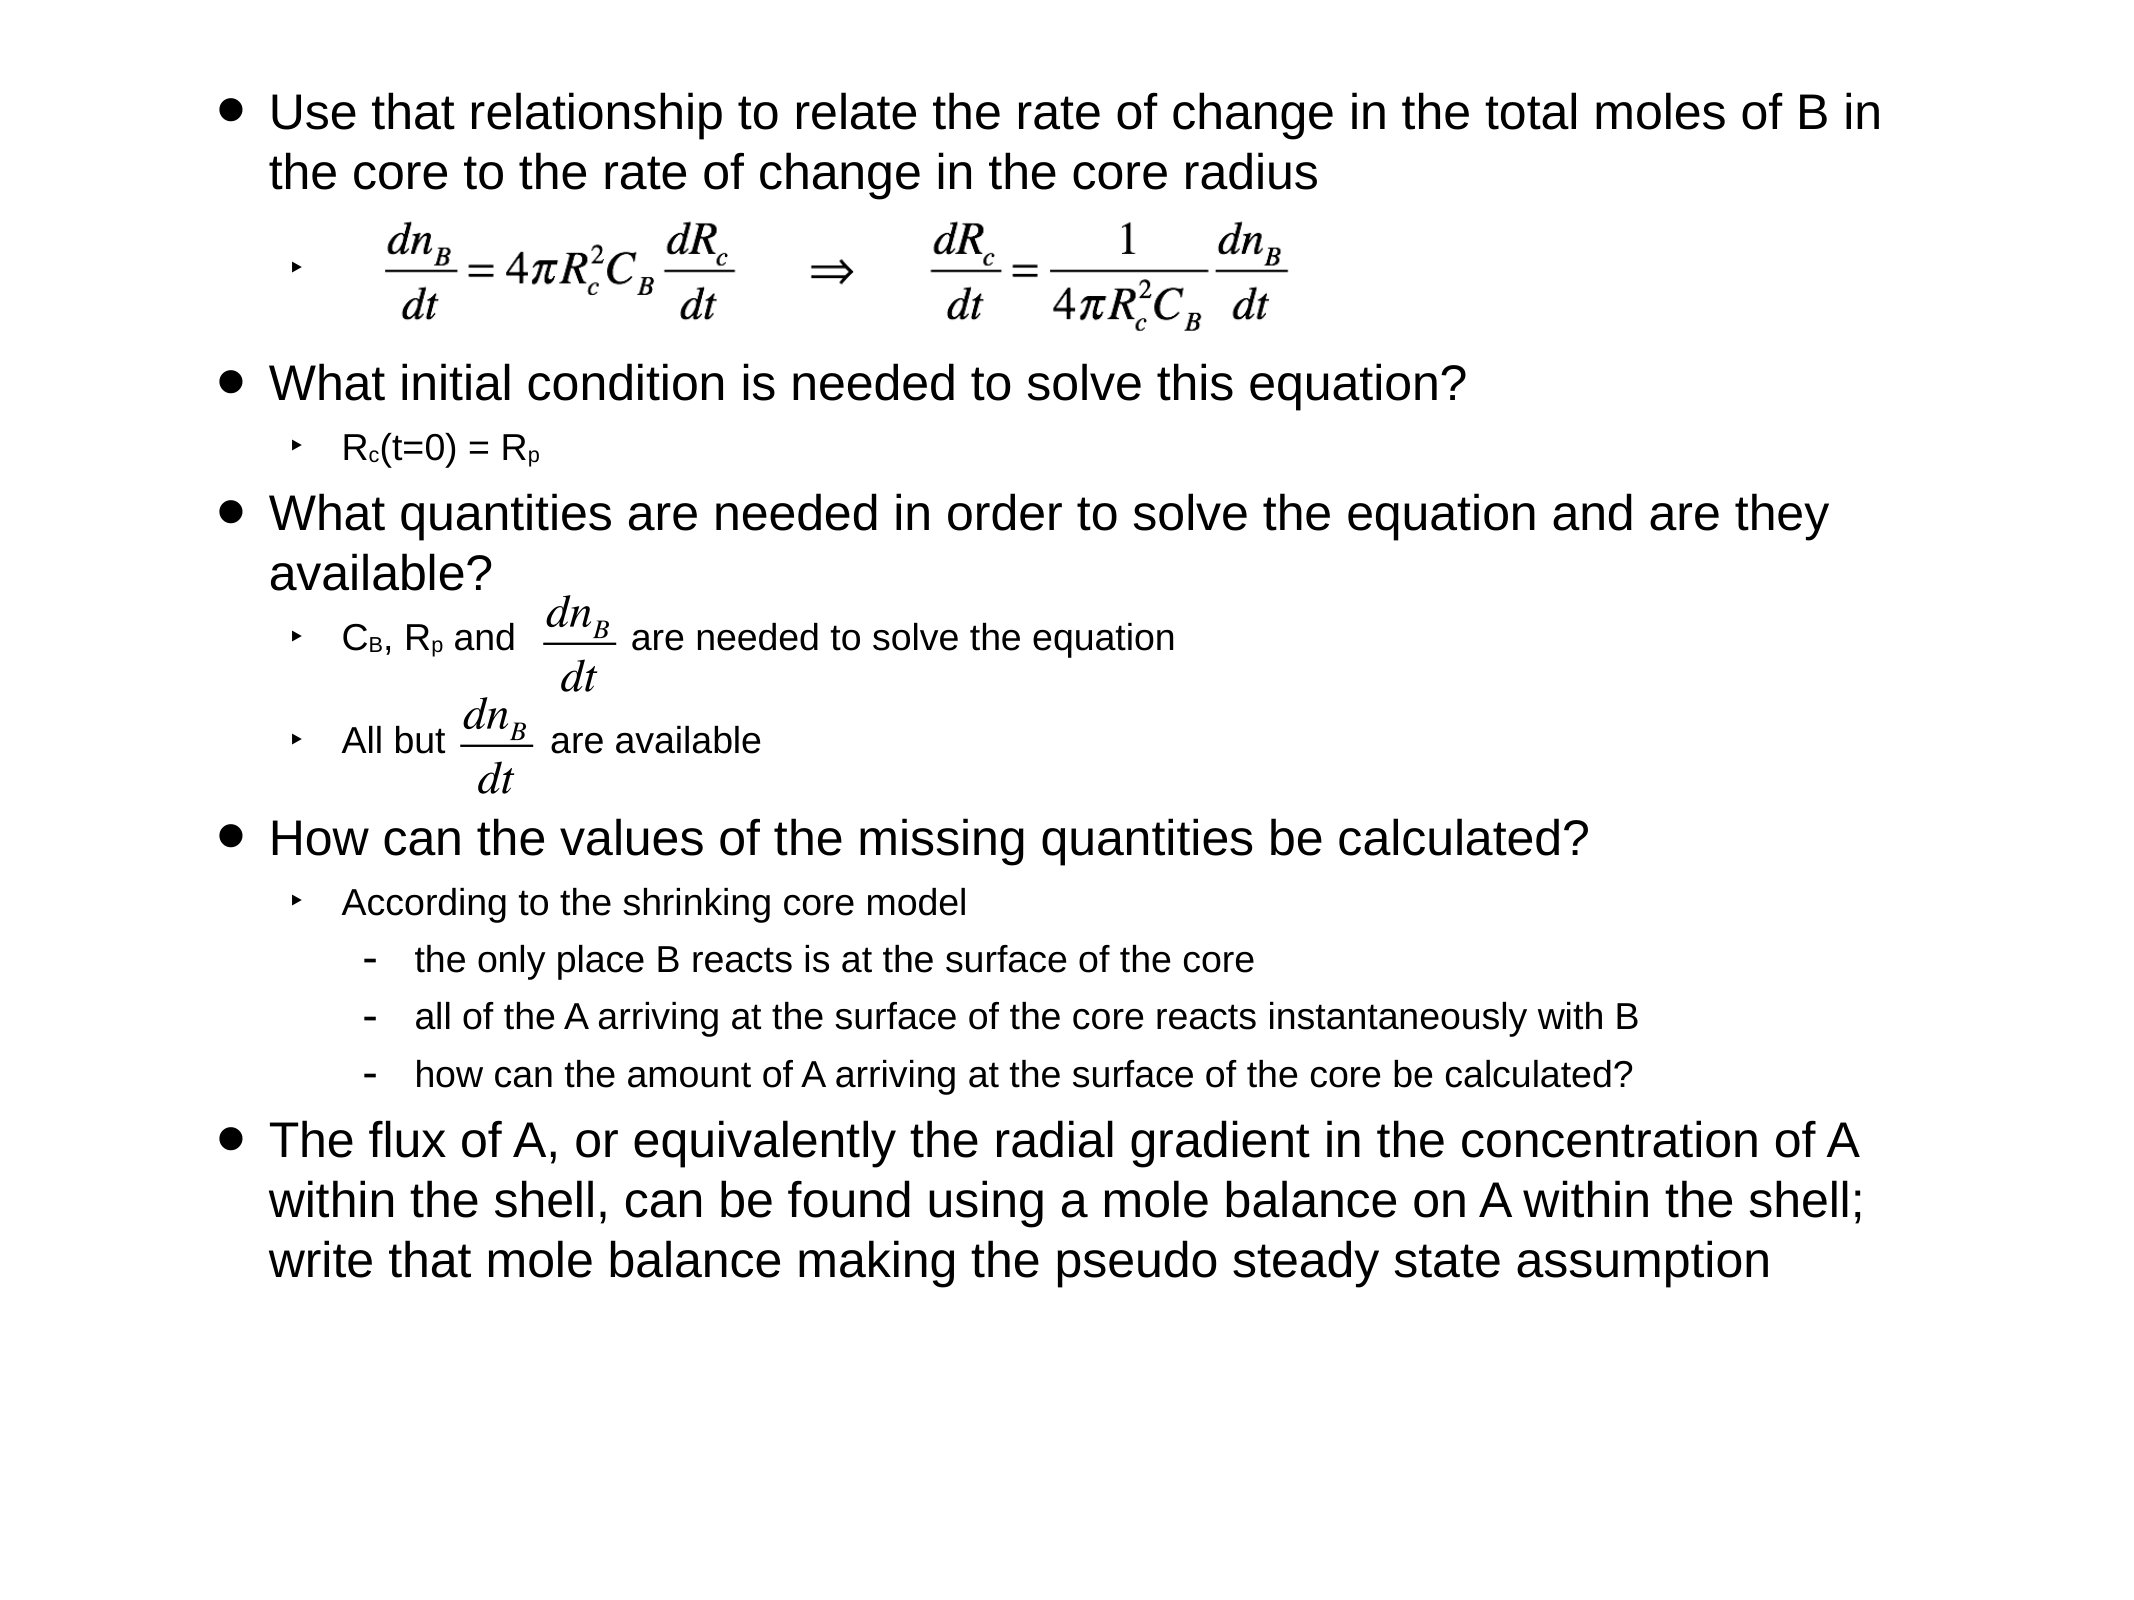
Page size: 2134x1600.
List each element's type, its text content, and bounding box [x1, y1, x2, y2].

picture [381, 214, 1294, 336]
list Use that relationship to relate the rate of change in the total moles of B in the core to the rate of change in the core radius What initial condition is needed to solve this equation? Rc(t=0) = Rp What quantities are needed in order to solve the equation and are they available? CB, Rp and are needed to solve the equation All but are available How can the values of the missing quantities be calculated? According to the shrinking core model the only place B reacts is at the surface of the core all of the A arriving at the surface of the core reacts instantaneously with B how can the amount of A arriving at the surface of the core be calculated? The flux of A, or equivalently the radial gradient in the concentration of A within the shell, can be found using a mole balance on A within the shell; write that mole balance making the pseudo steady state assumption [208, 70, 1925, 1478]
picture [456, 689, 538, 798]
picture [539, 587, 621, 696]
